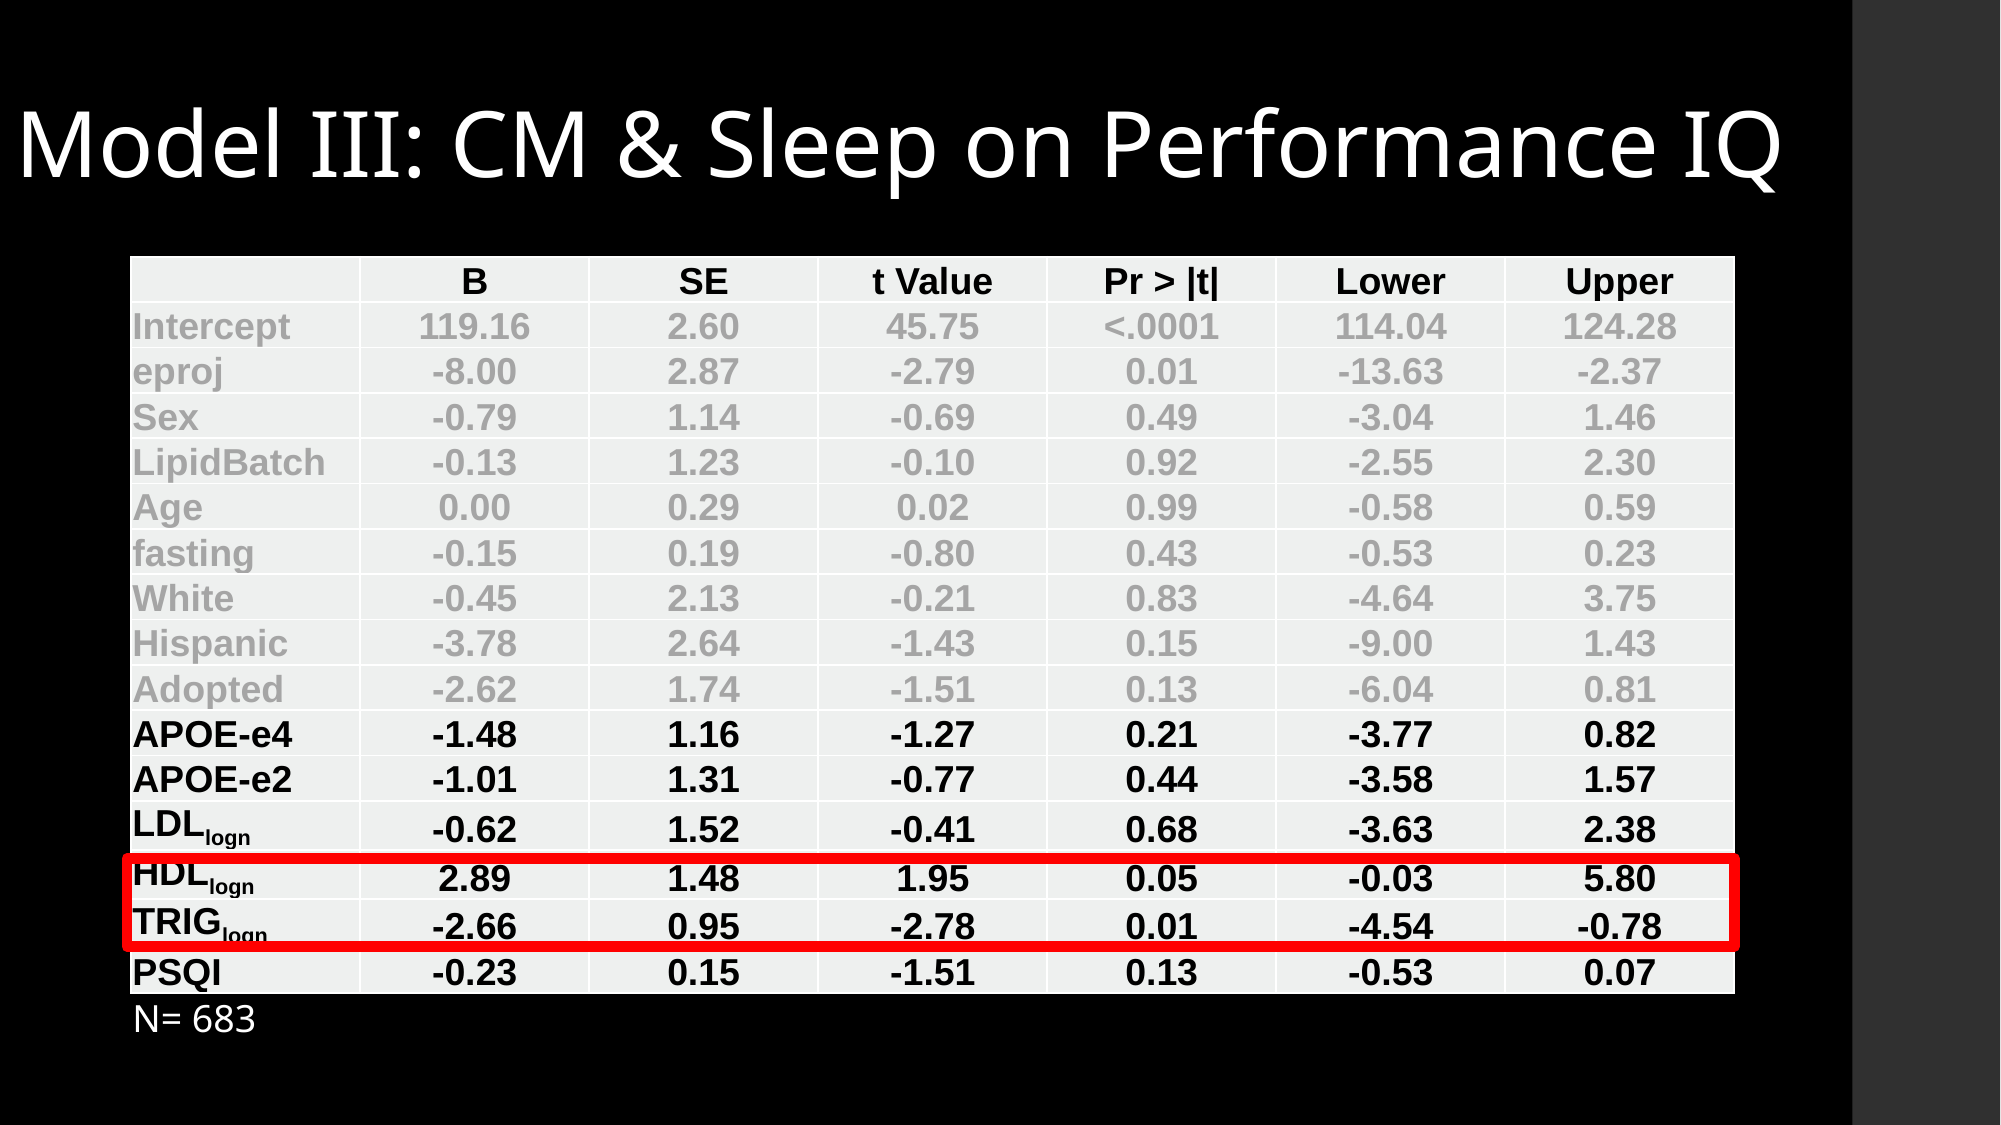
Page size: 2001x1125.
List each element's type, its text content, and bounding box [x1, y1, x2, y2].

table_cell -3.04 [1277, 394, 1504, 437]
table_cell Adopted [132, 666, 359, 709]
table_cell 0.13 [1048, 949, 1275, 987]
table_cell 0.83 [1048, 575, 1275, 619]
table_cell -0.21 [819, 575, 1046, 619]
table_cell 0.19 [590, 530, 817, 573]
table_cell -2.55 [1277, 439, 1504, 483]
table_cell 0.99 [1048, 484, 1275, 528]
table_cell <.0001 [1048, 303, 1275, 347]
table_cell -0.79 [361, 394, 588, 437]
table_cell Age [132, 484, 359, 528]
table_cell 0.01 [1048, 348, 1275, 392]
table_cell 0.00 [361, 484, 588, 528]
table_cell 2.60 [590, 303, 817, 347]
table_cell -8.00 [361, 348, 588, 392]
table_cell -0.10 [819, 439, 1046, 483]
table_cell PSQI [132, 949, 359, 987]
table_cell 45.75 [819, 303, 1046, 347]
table_cell 0.21 [1048, 711, 1275, 755]
table_cell 0.23 [1506, 530, 1733, 573]
table_cell 2.30 [1506, 439, 1733, 483]
table_cell 1.74 [590, 666, 817, 709]
text_box N= 683 [117, 987, 1529, 1048]
table_cell -3.63 [1277, 802, 1504, 849]
table_cell -1.27 [819, 711, 1046, 755]
table_header t Value [819, 258, 1046, 301]
table_cell 124.28 [1506, 303, 1733, 347]
table_cell -0.45 [361, 575, 588, 619]
table_header Pr > |t| [1048, 258, 1275, 301]
table_cell 0.81 [1506, 666, 1733, 709]
table_cell 0.43 [1048, 530, 1275, 573]
table_cell -1.51 [819, 949, 1046, 987]
table_cell 0.15 [590, 949, 817, 987]
table_cell 2.89 [361, 851, 588, 858]
table_cell -1.43 [819, 620, 1046, 664]
table_cell APOE-e4 [132, 711, 359, 755]
table_cell eproj [132, 348, 359, 392]
table_header Lower [1277, 258, 1504, 301]
table_cell 0.92 [1048, 439, 1275, 483]
table_header B [361, 258, 588, 301]
text_box [126, 858, 1735, 947]
table_cell -1.48 [361, 711, 588, 755]
table_cell Sex [132, 394, 359, 437]
table_cell 0.29 [590, 484, 817, 528]
table_cell -0.41 [819, 802, 1046, 849]
table_cell 2.64 [590, 620, 817, 664]
table_cell 1.16 [590, 711, 817, 755]
table_cell -1.51 [819, 666, 1046, 709]
table_cell Hispanic [132, 620, 359, 664]
table_cell LDLlogn [132, 802, 359, 849]
table_cell 1.14 [590, 394, 817, 437]
table_cell 1.57 [1506, 756, 1733, 800]
table_cell 1.46 [1506, 394, 1733, 437]
table_cell -1.01 [361, 756, 588, 800]
table_cell -0.80 [819, 530, 1046, 573]
table_cell -2.62 [361, 666, 588, 709]
table_cell 0.13 [1048, 666, 1275, 709]
table_cell 1.23 [590, 439, 817, 483]
table_cell -0.62 [361, 802, 588, 849]
table_cell 1.31 [590, 756, 817, 800]
table_cell LipidBatch [132, 439, 359, 483]
table_cell -6.04 [1277, 666, 1504, 709]
table_header [132, 258, 359, 301]
table_cell -13.63 [1277, 348, 1504, 392]
table_cell -0.13 [361, 439, 588, 483]
table_cell 1.48 [590, 851, 817, 858]
table_cell -0.58 [1277, 484, 1504, 528]
table_cell 114.04 [1277, 303, 1504, 347]
table_cell -4.64 [1277, 575, 1504, 619]
table_cell -9.00 [1277, 620, 1504, 664]
table_cell 1.43 [1506, 620, 1733, 664]
table_cell 0.68 [1048, 802, 1275, 849]
table_cell APOE-e2 [132, 756, 359, 800]
table_cell 2.13 [590, 575, 817, 619]
table_cell -0.69 [819, 394, 1046, 437]
table_cell 0.49 [1048, 394, 1275, 437]
table_cell -0.53 [1277, 530, 1504, 573]
table_cell -0.03 [1277, 851, 1504, 858]
table_cell -0.23 [361, 949, 588, 987]
table_cell 0.02 [819, 484, 1046, 528]
table_cell Intercept [132, 303, 359, 347]
table_header Upper [1506, 258, 1733, 301]
table_cell -2.37 [1506, 348, 1733, 392]
table_cell 0.15 [1048, 620, 1275, 664]
table_cell 1.52 [590, 802, 817, 849]
table_cell -2.79 [819, 348, 1046, 392]
table_cell 3.75 [1506, 575, 1733, 619]
table_cell 2.38 [1506, 802, 1733, 849]
table_header SE [590, 258, 817, 301]
table_cell 0.07 [1506, 949, 1733, 992]
table_cell -0.53 [1277, 949, 1504, 987]
table_cell 0.44 [1048, 756, 1275, 800]
table_cell -3.78 [361, 620, 588, 664]
table_cell -0.77 [819, 756, 1046, 800]
table_cell -3.58 [1277, 756, 1504, 800]
table_cell HDLlogn [132, 851, 359, 858]
table_cell White [132, 575, 359, 619]
table_cell 0.59 [1506, 484, 1733, 528]
table_cell 2.87 [590, 348, 817, 392]
table_cell 5.80 [1506, 851, 1733, 858]
title Model III: CM & Sleep on Performance IQ [0, 0, 2000, 205]
table_cell -3.77 [1277, 711, 1504, 755]
table_cell 0.05 [1048, 851, 1275, 858]
table_cell -0.15 [361, 530, 588, 573]
table_cell 0.82 [1506, 711, 1733, 755]
table_cell 1.95 [819, 851, 1046, 858]
table_cell 119.16 [361, 303, 588, 347]
table_cell fasting [132, 530, 359, 573]
